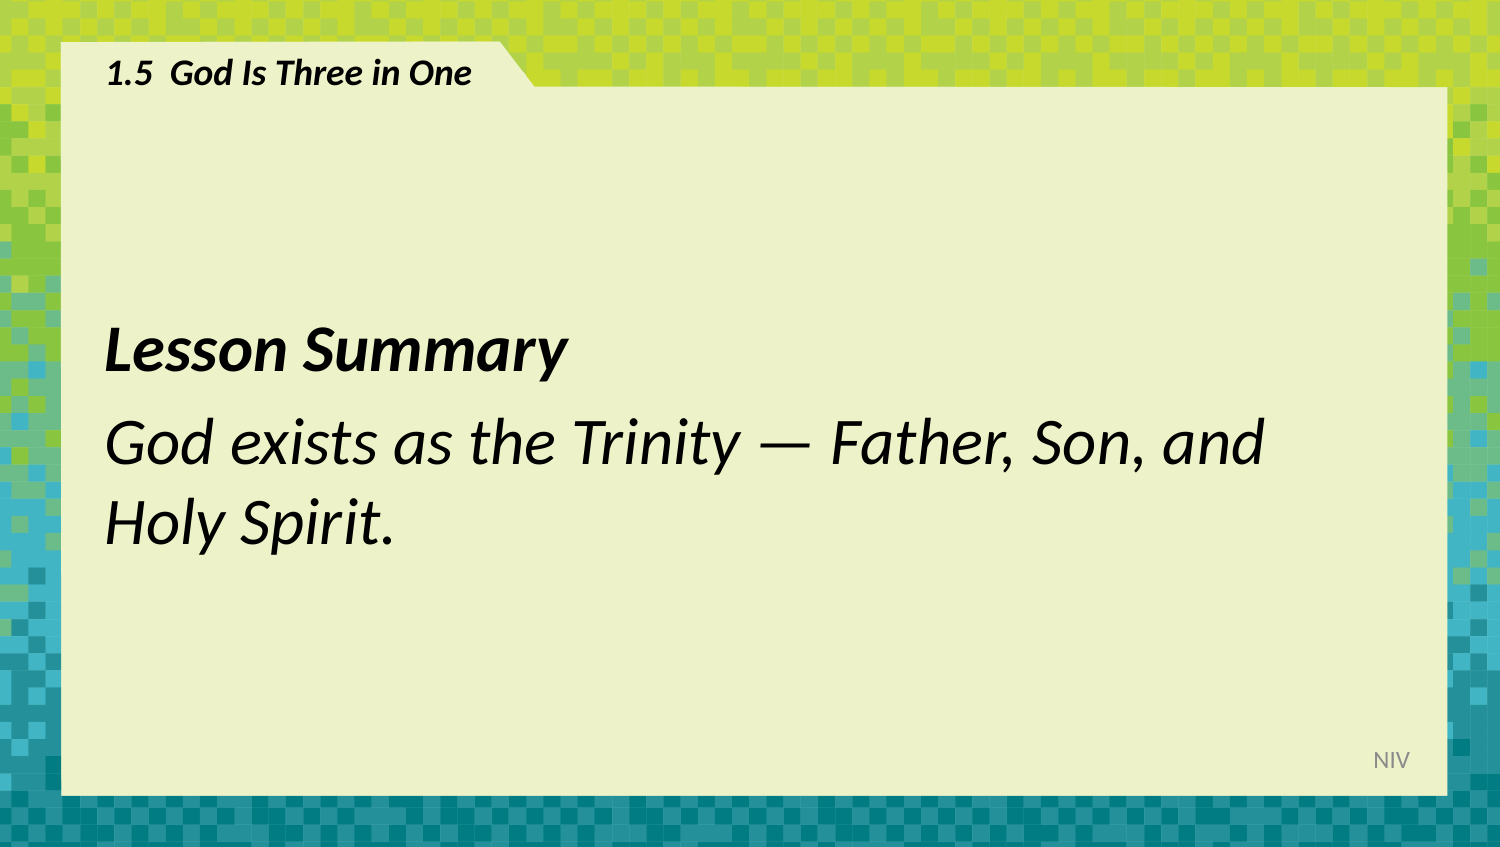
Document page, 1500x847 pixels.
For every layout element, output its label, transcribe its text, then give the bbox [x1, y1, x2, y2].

picture [0, 0, 1500, 847]
footer NIV [950, 736, 1425, 782]
title 1.5 God Is Three in One [89, 33, 1420, 108]
list Lesson Summary God exists as the Trinity — Father, Son, and Holy Spirit. [89, 141, 1403, 722]
